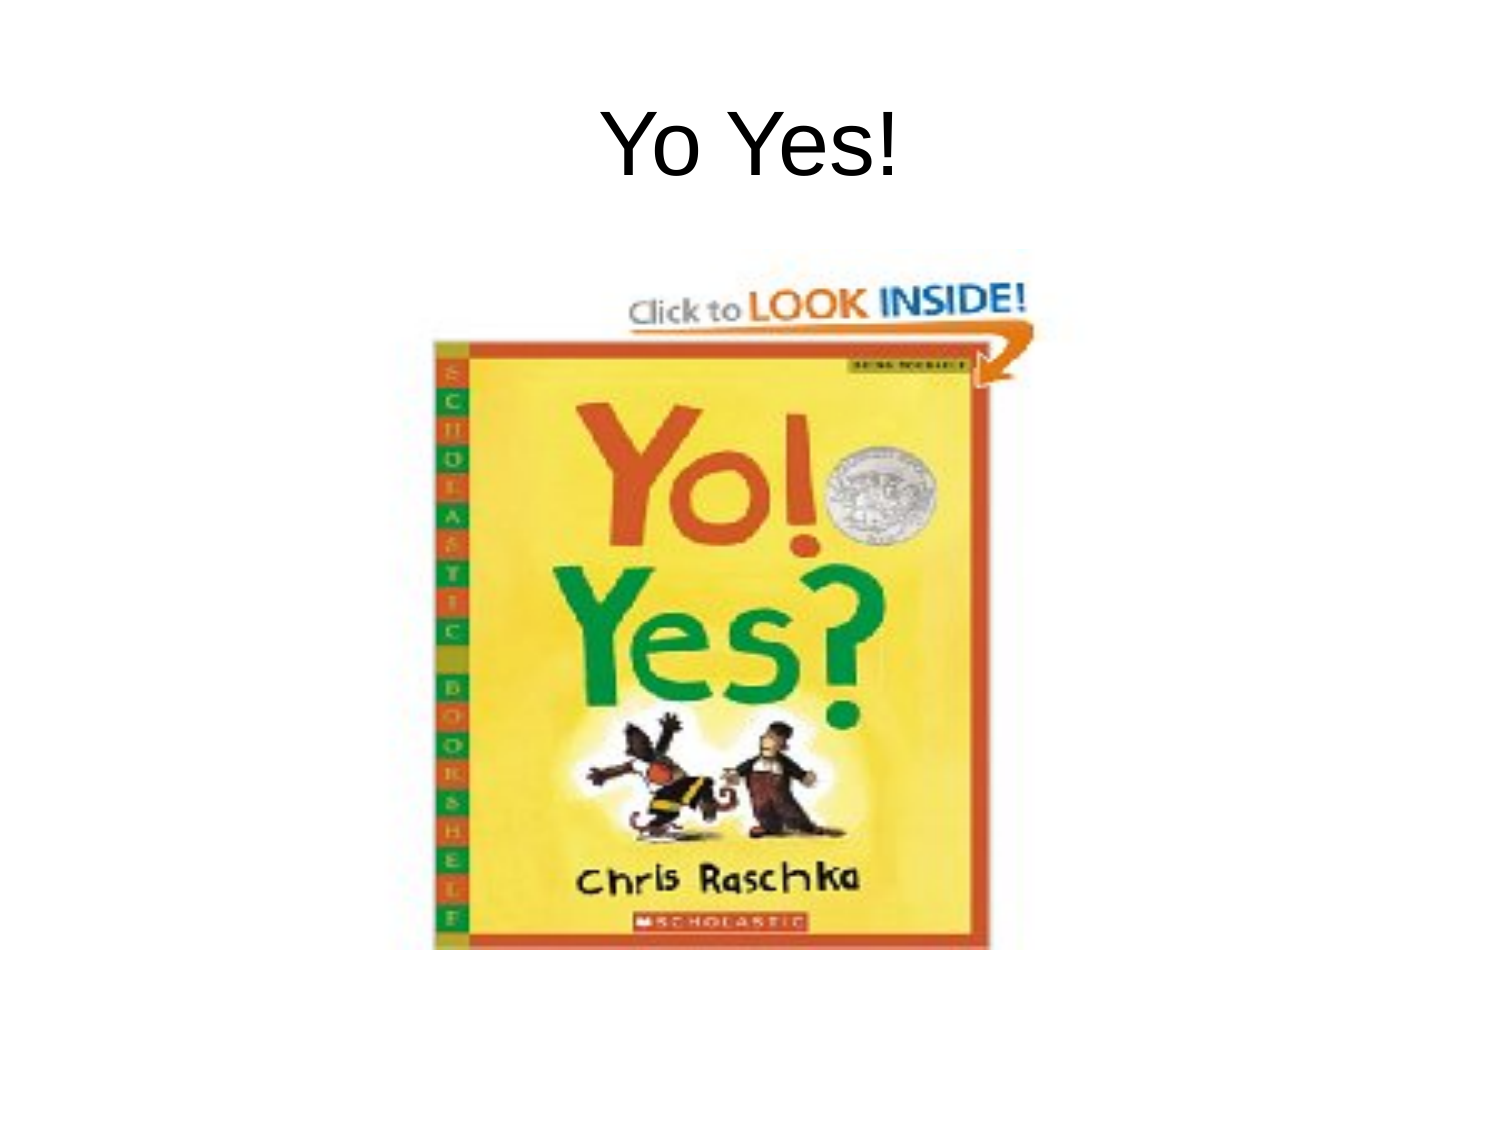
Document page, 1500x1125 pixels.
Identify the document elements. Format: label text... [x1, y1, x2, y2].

picture [337, 249, 1138, 951]
title Yo Yes! [74, 44, 1426, 233]
